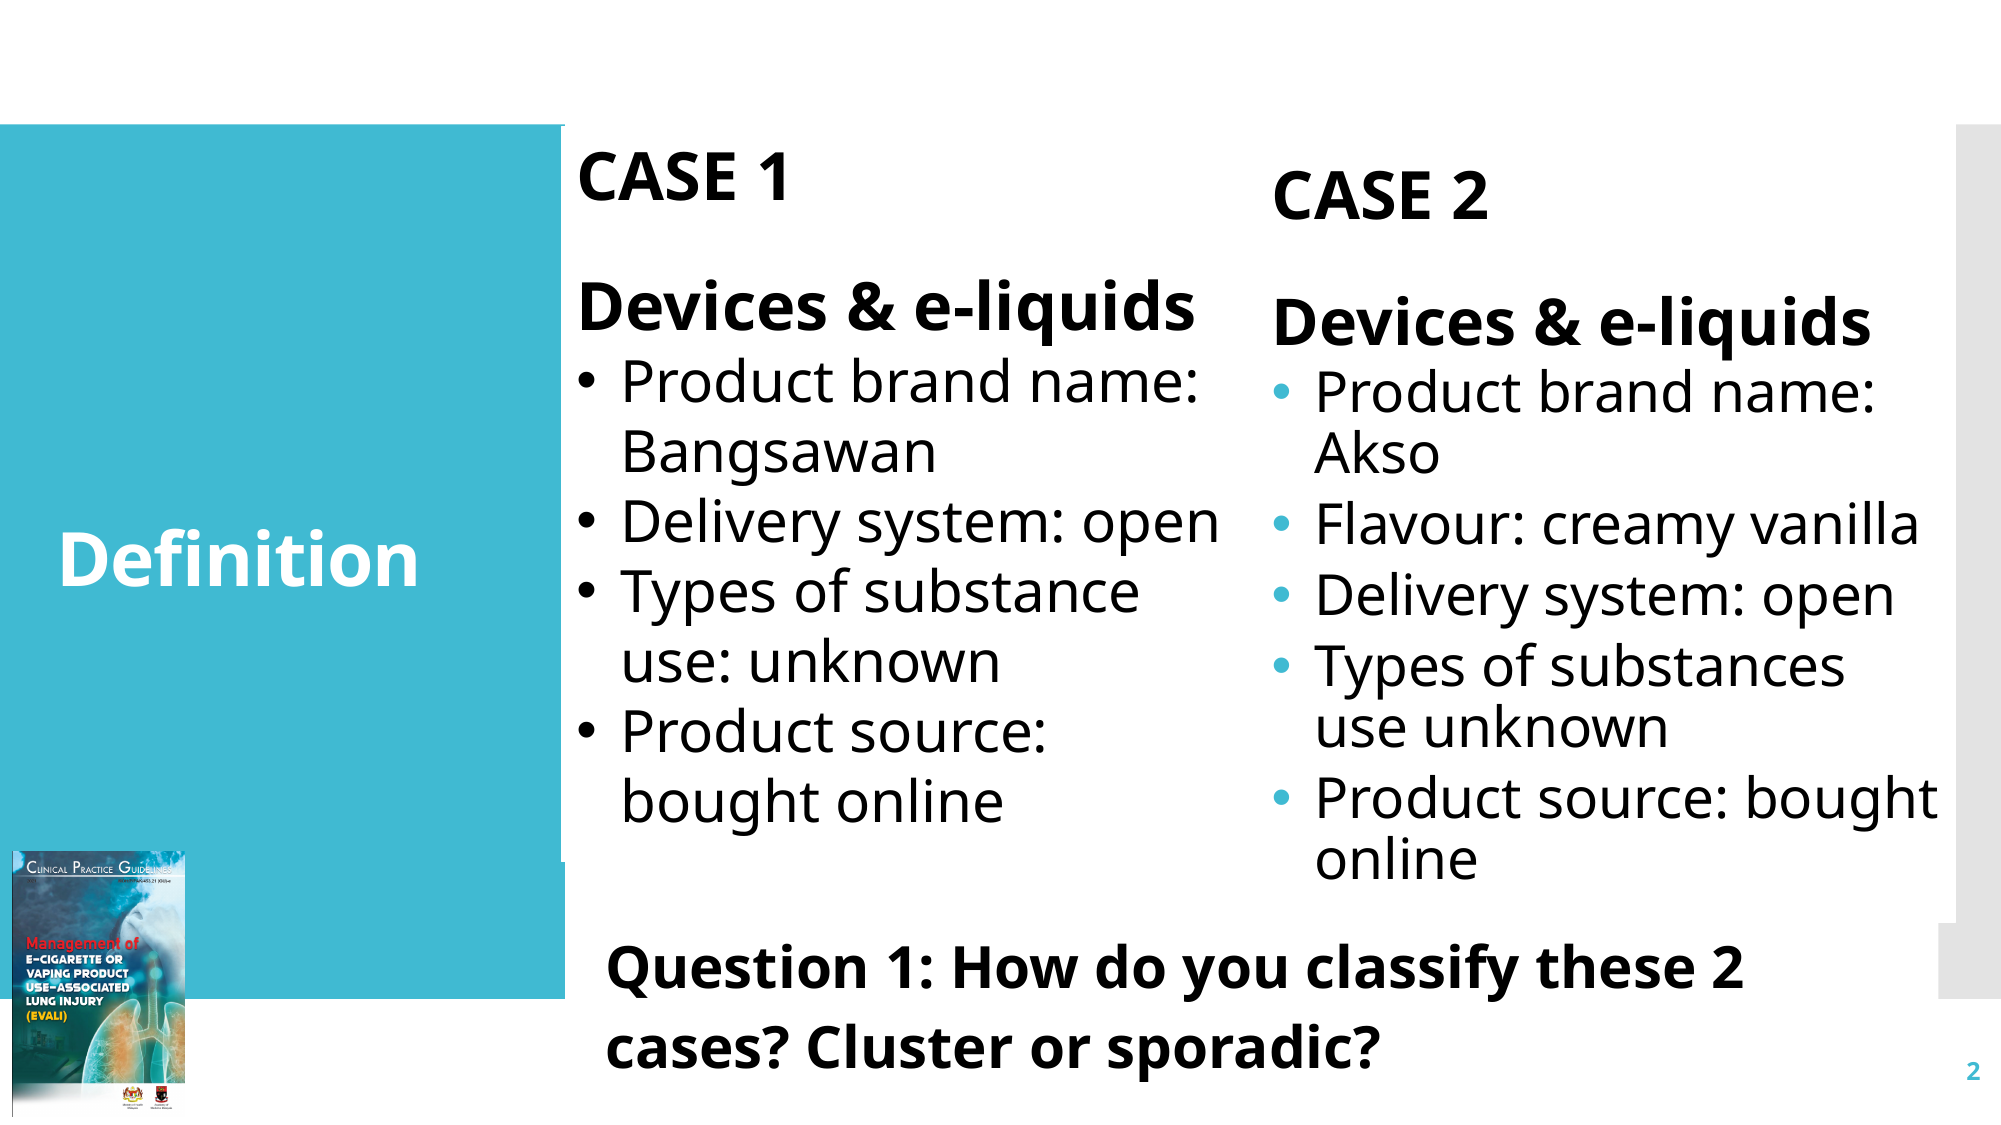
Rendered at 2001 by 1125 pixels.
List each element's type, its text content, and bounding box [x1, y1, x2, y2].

title Definition [41, 184, 525, 940]
picture [11, 851, 185, 1118]
slide_number 2 [1744, 1042, 1996, 1103]
text_box Question 1: How do you classify these 2 cases? Cluster or sporadic? [590, 912, 1809, 1088]
text_box CASE 1 Devices & e-liquids Product brand name: Bangsawan Delivery system: open Types of substance use: unknown Product source: bought online [561, 126, 1261, 862]
picture [11, 851, 23, 871]
picture [113, 906, 120, 913]
list CASE 2 Devices & e-liquids Product brand name: Akso Flavour: creamy vanilla Delivery system: open Types of substances use unknown Product source: bought online [1256, 121, 1956, 923]
